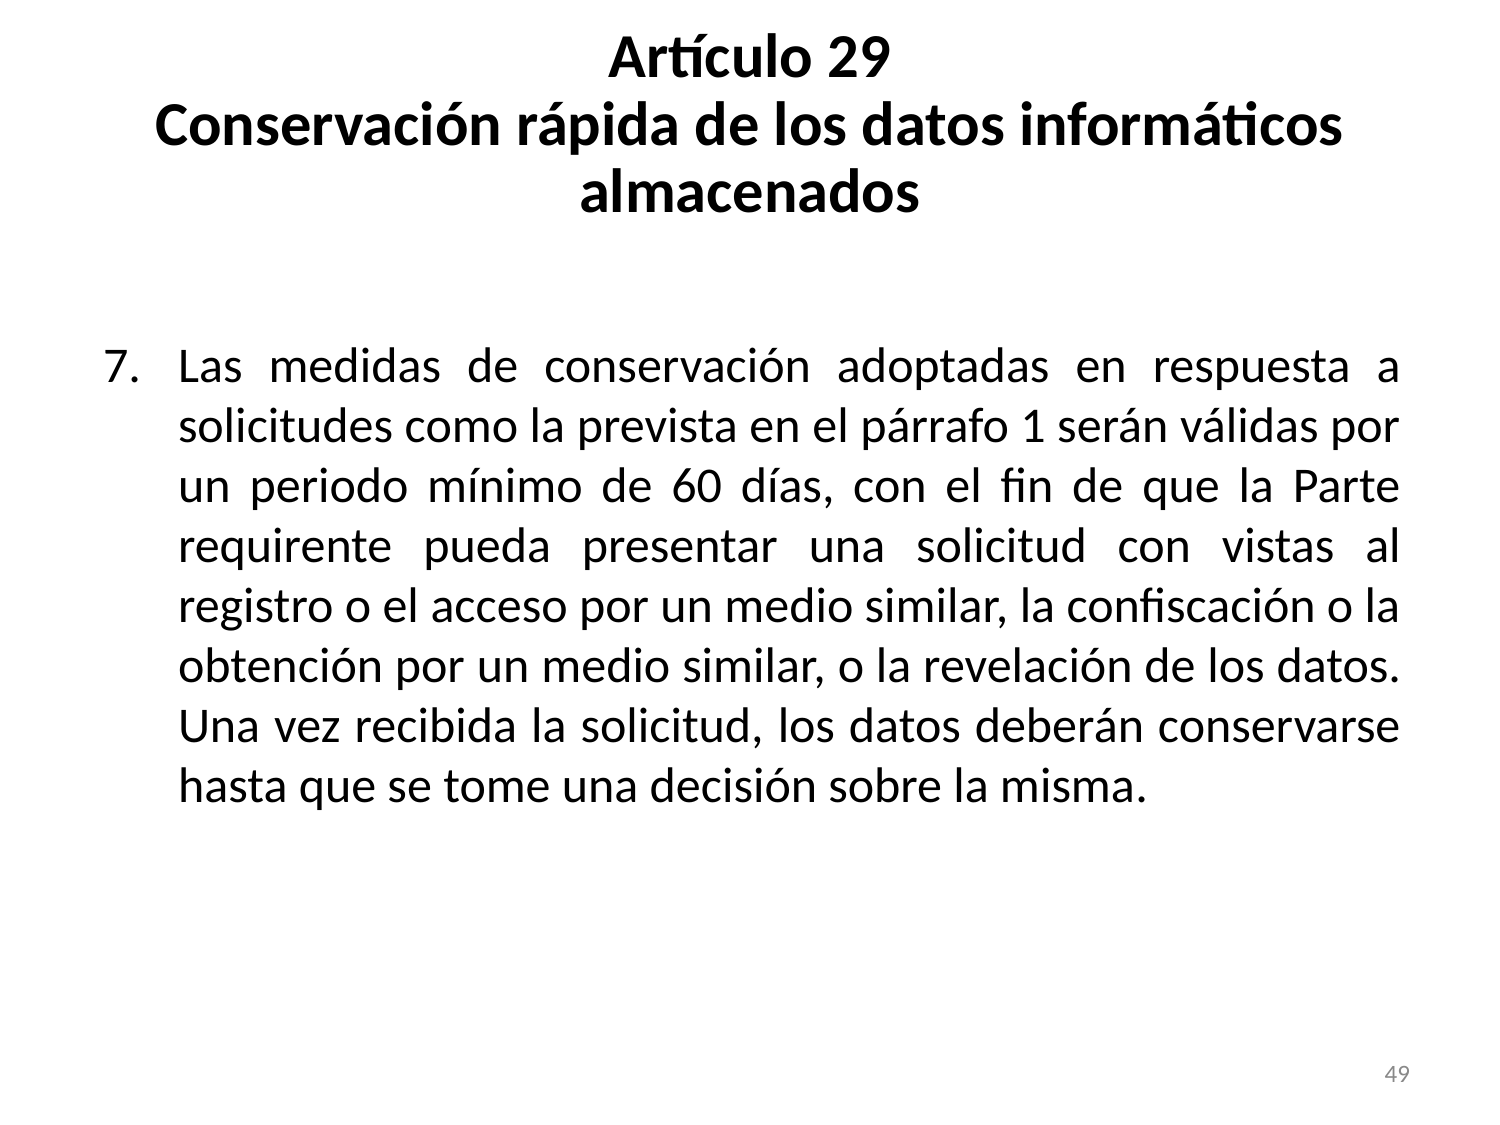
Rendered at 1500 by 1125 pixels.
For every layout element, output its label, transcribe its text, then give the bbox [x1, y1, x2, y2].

slide_number 49 [1074, 1042, 1425, 1103]
list Las medidas de conservación adoptadas en respuesta a solicitudes como la prevista en el párrafo 1 serán válidas por un periodo mínimo de 60 días, con el fin de que la Parte requirente pueda presentar una solicitud con vistas al registro o el acceso por un medio similar, la confiscación o la obtención por un medio similar, o la revelación de los datos. Una vez recibida la solicitud, los datos deberán conservarse hasta que se tome una decisión sobre la misma. [88, 324, 1417, 1021]
title Artículo 29 Conservación rápida de los datos informáticos almacenados [75, 45, 1425, 206]
